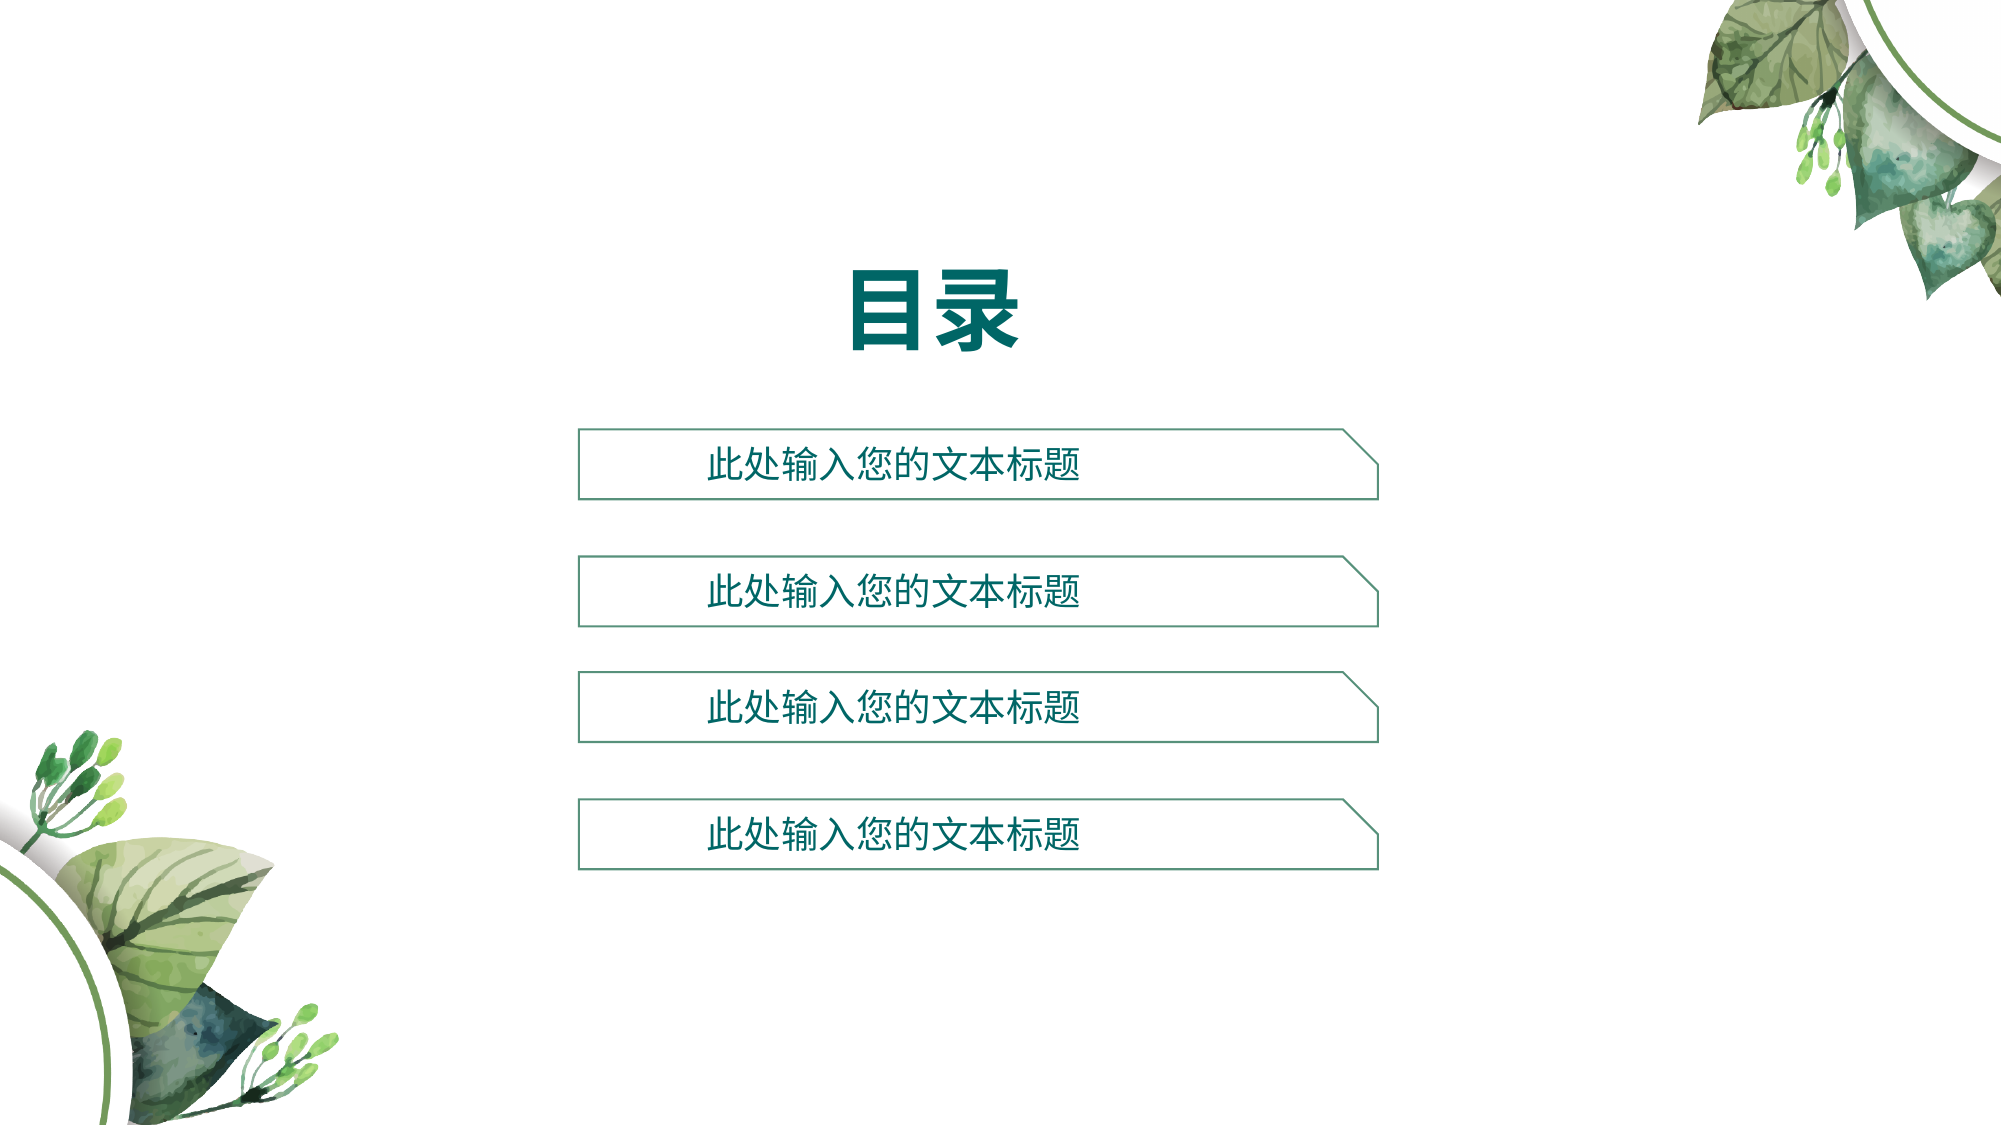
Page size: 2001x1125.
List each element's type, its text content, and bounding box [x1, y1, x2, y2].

text_box [577, 428, 1379, 501]
text_box [577, 555, 1379, 628]
text_box 目录 [825, 244, 1094, 370]
text_box 此处输入您的文本标题 [691, 676, 1195, 736]
text_box 此处输入您的文本标题 [691, 560, 1195, 621]
picture [0, 672, 470, 1125]
text_box [577, 798, 1379, 871]
picture [1672, 0, 2001, 348]
text_box 此处输入您的文本标题 [691, 803, 1195, 864]
text_box [577, 671, 1379, 744]
text_box 此处输入您的文本标题 [691, 433, 1195, 494]
